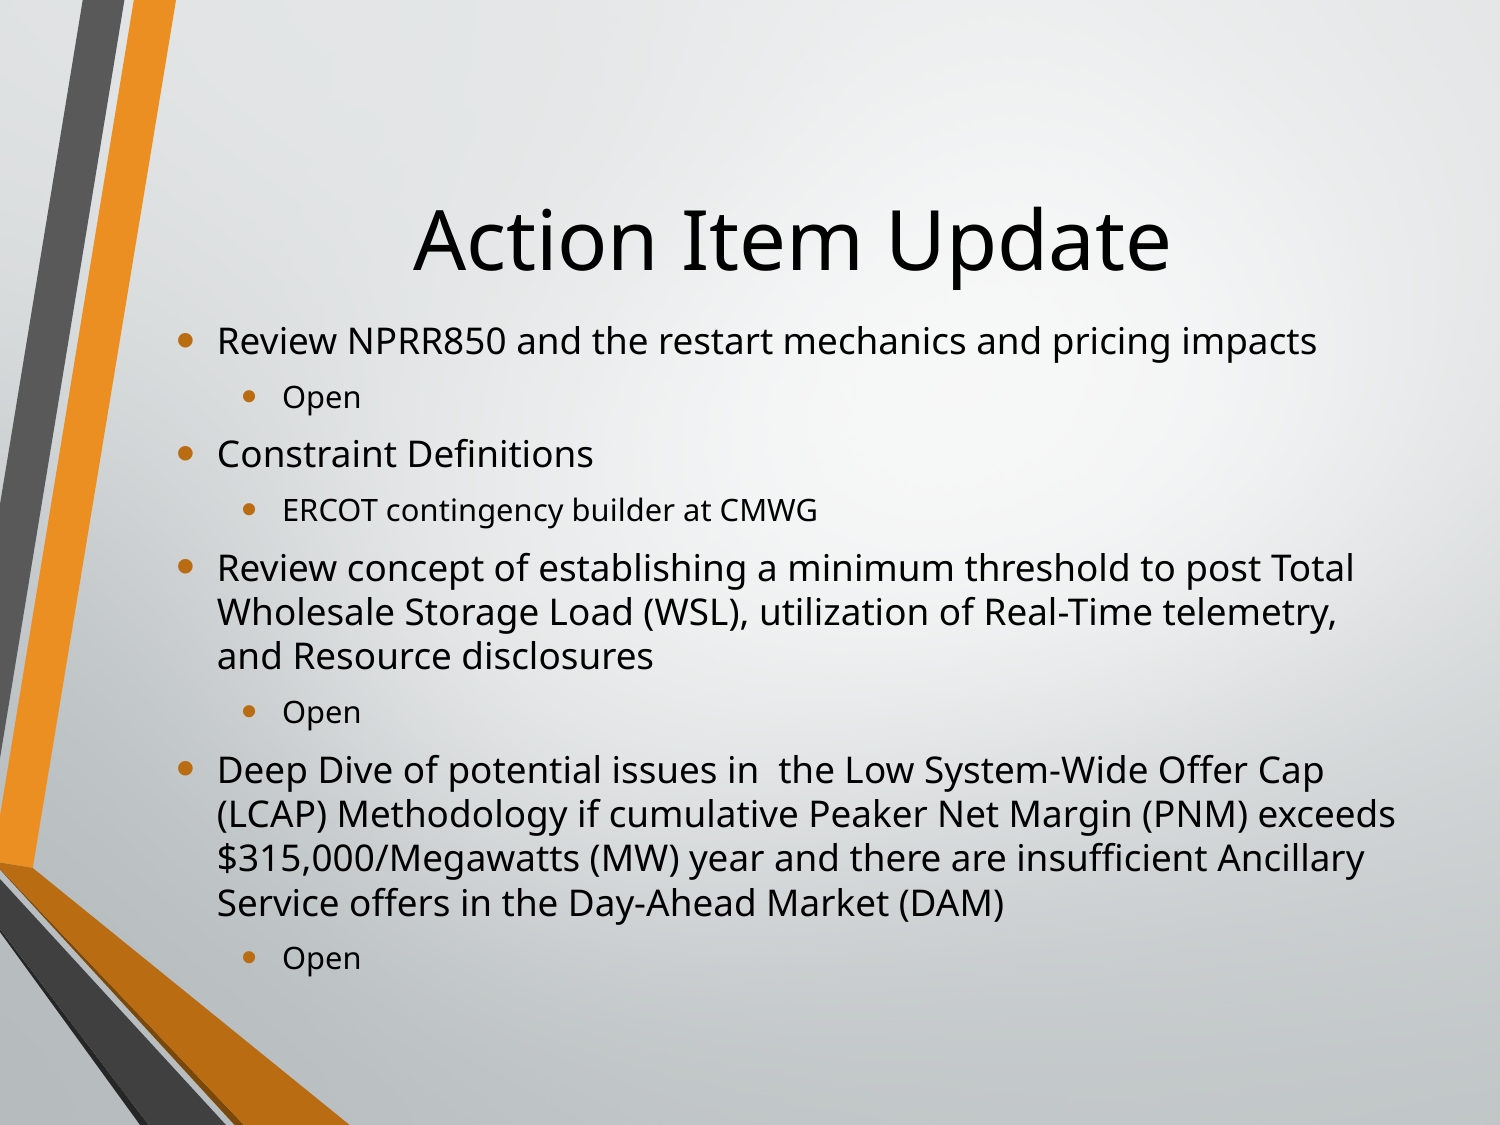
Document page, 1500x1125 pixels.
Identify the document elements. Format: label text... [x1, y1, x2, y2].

title Action Item Update [161, 75, 1425, 309]
list Review NPRR850 and the restart mechanics and pricing impacts Open Constraint Definitions ERCOT contingency builder at CMWG Review concept of establishing a minimum threshold to post Total Wholesale Storage Load (WSL), utilization of Real-Time telemetry, and Resource disclosures Open Deep Dive of potential issues in the Low System-Wide Offer Cap (LCAP) Methodology if cumulative Peaker Net Margin (PNM) exceeds $315,000/Megawatts (MW) year and there are insufficient Ancillary Service offers in the Day-Ahead Market (DAM) Open [161, 309, 1425, 985]
